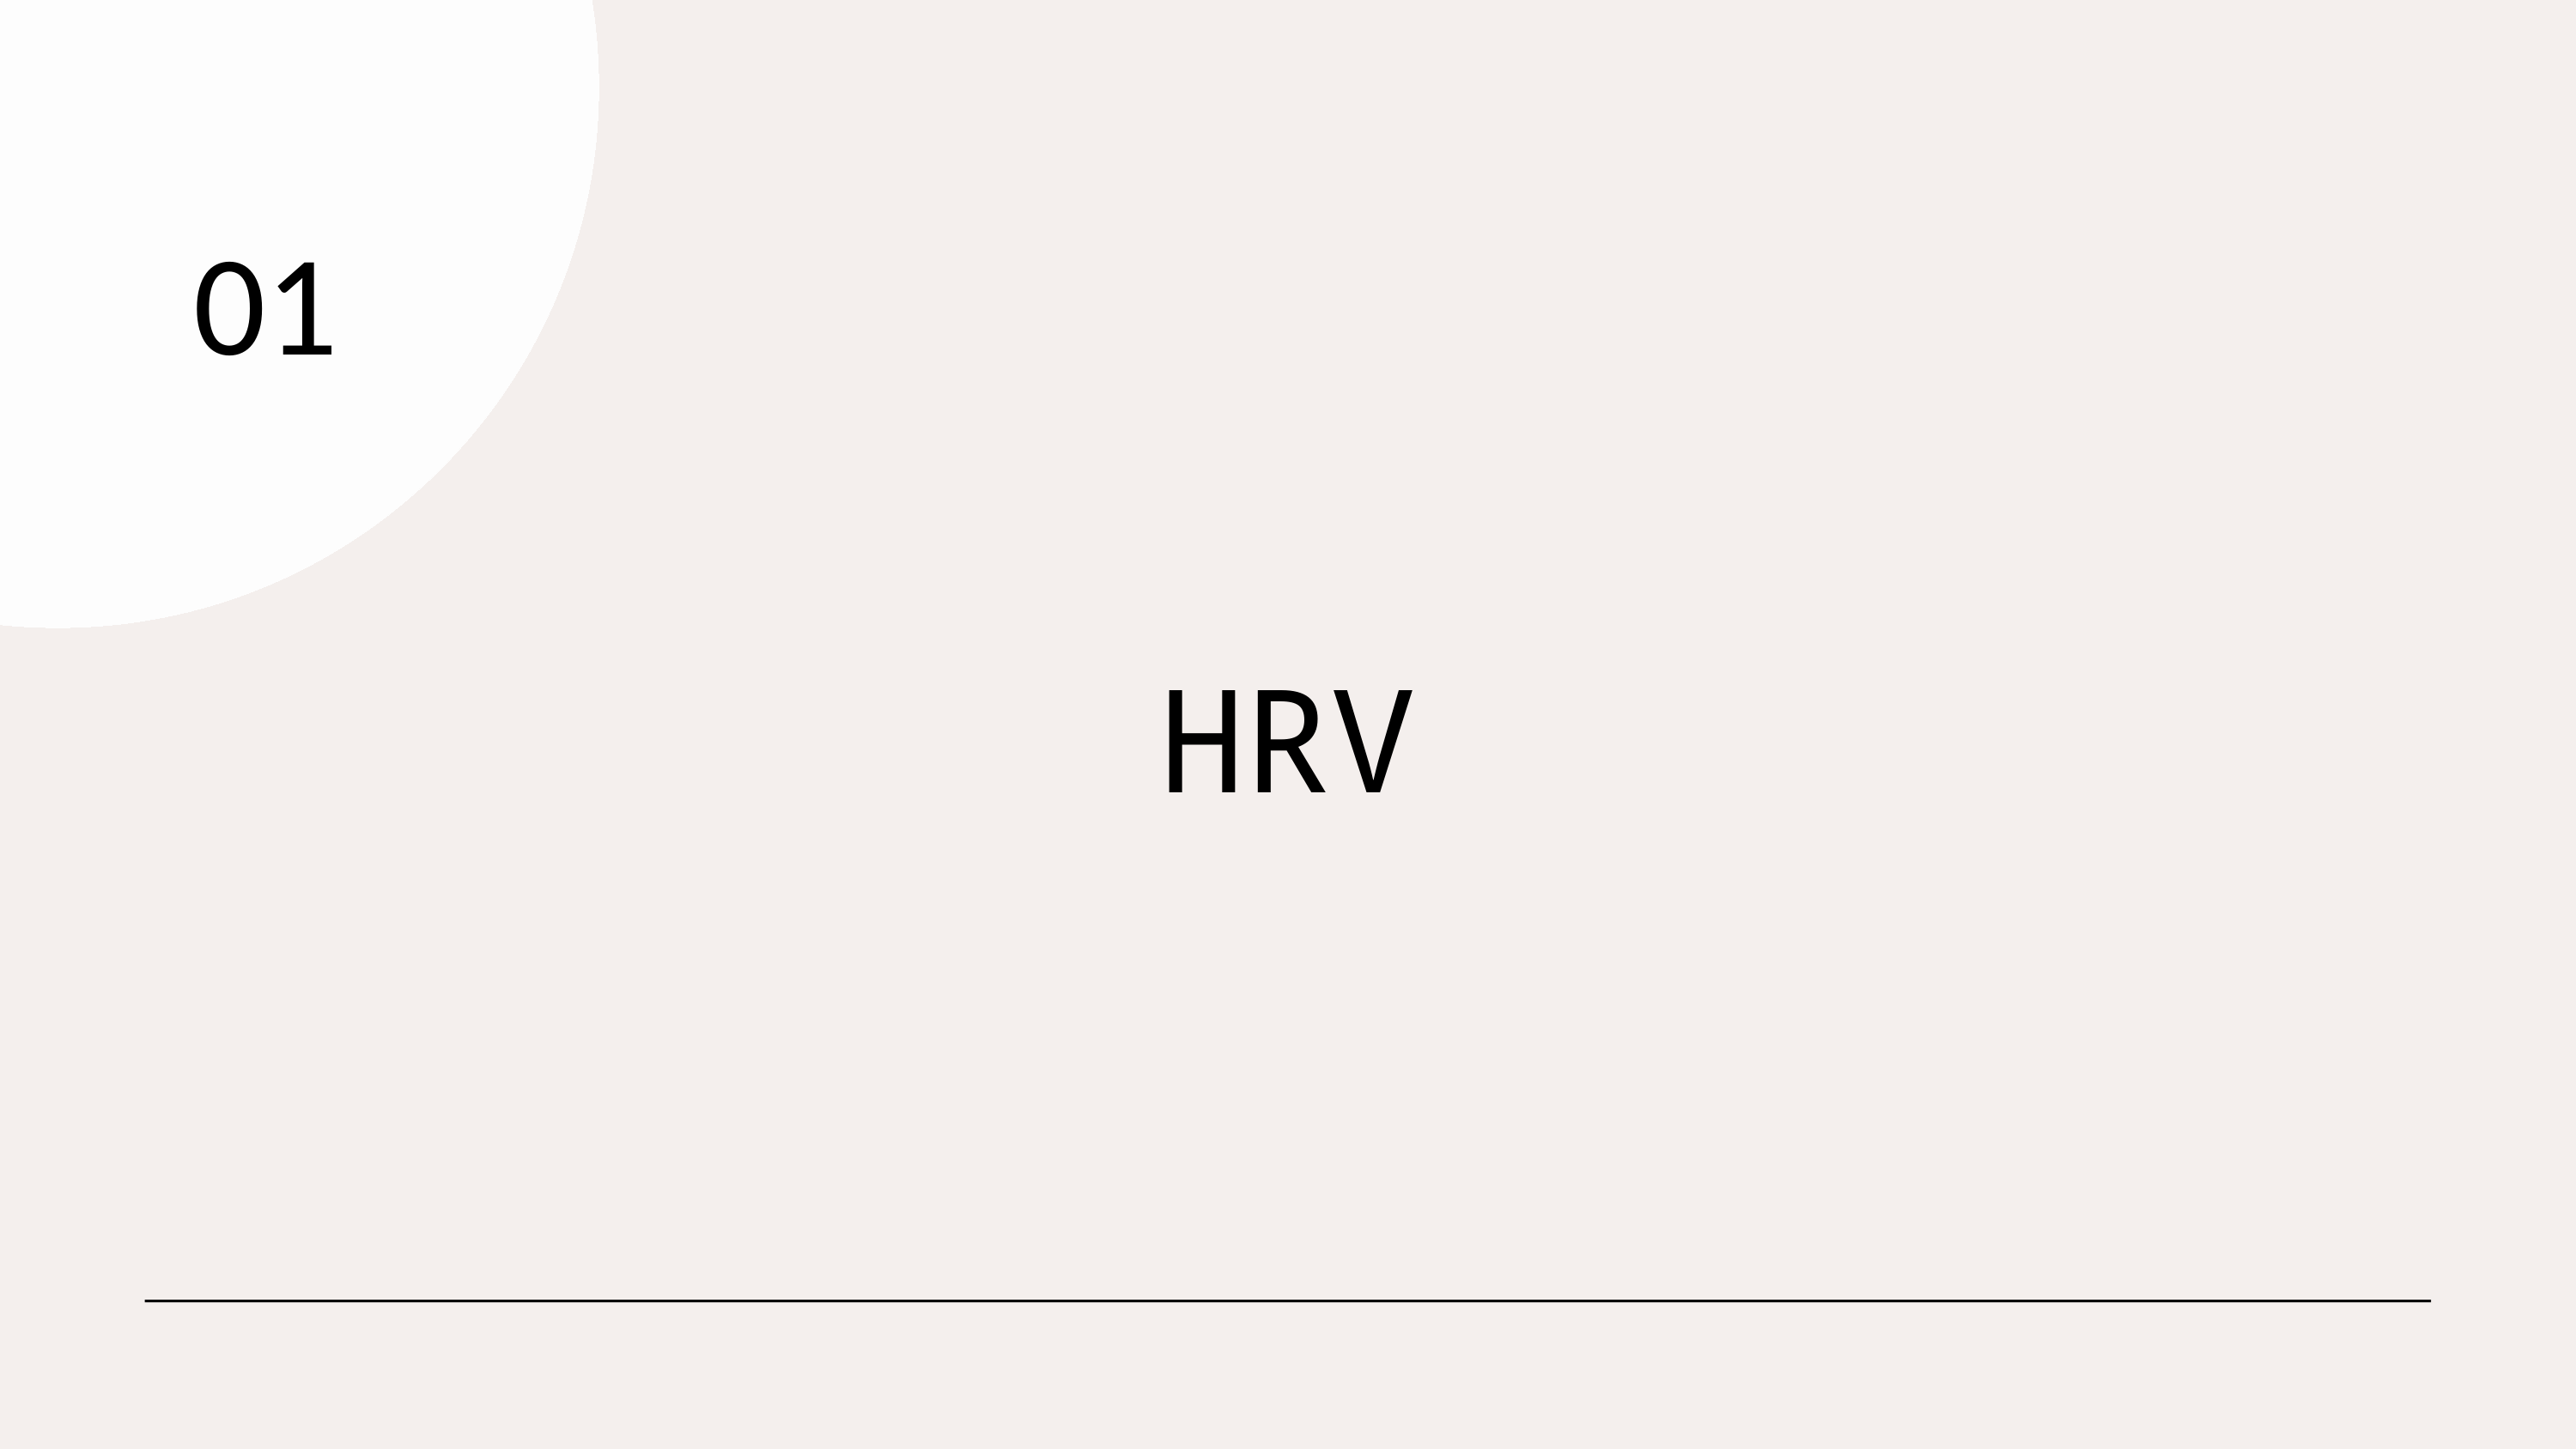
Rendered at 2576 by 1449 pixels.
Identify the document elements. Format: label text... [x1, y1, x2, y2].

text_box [0, 0, 599, 628]
text_box HRV [1146, 630, 1430, 828]
